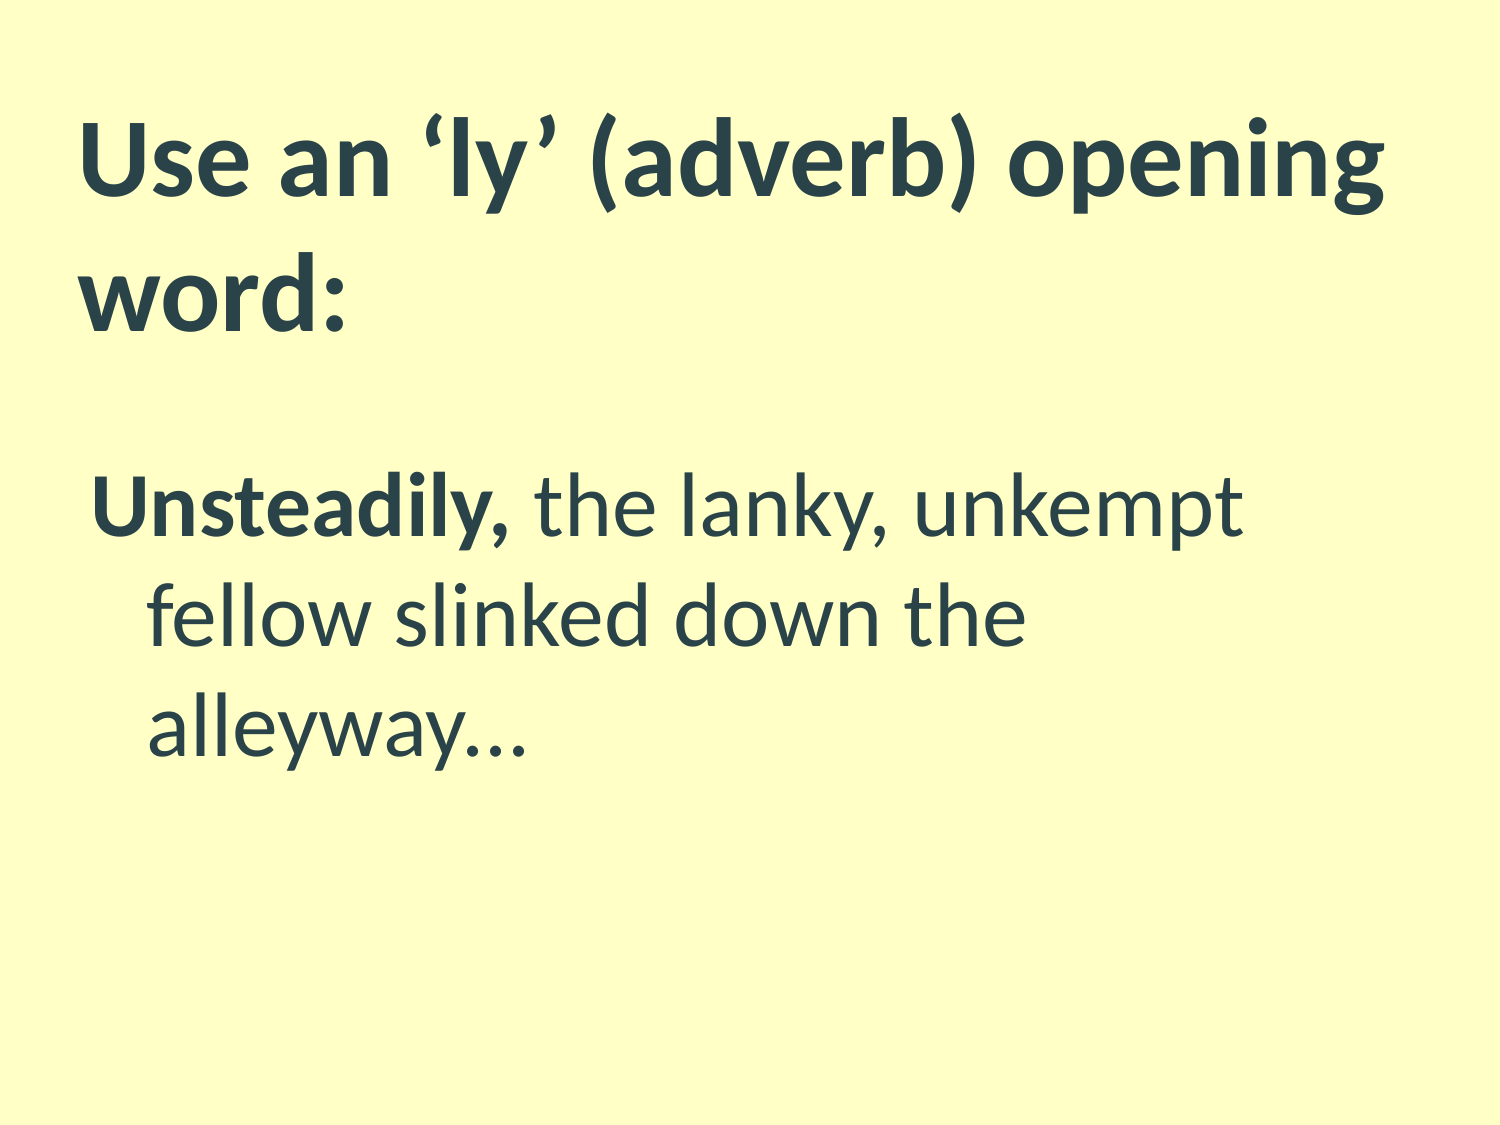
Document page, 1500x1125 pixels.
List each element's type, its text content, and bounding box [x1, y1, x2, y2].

list Unsteadily, the lanky, unkempt fellow slinked down the alleyway... [75, 437, 1425, 1125]
title Use an ‘ly’ (adverb) opening word: [62, 125, 1413, 313]
